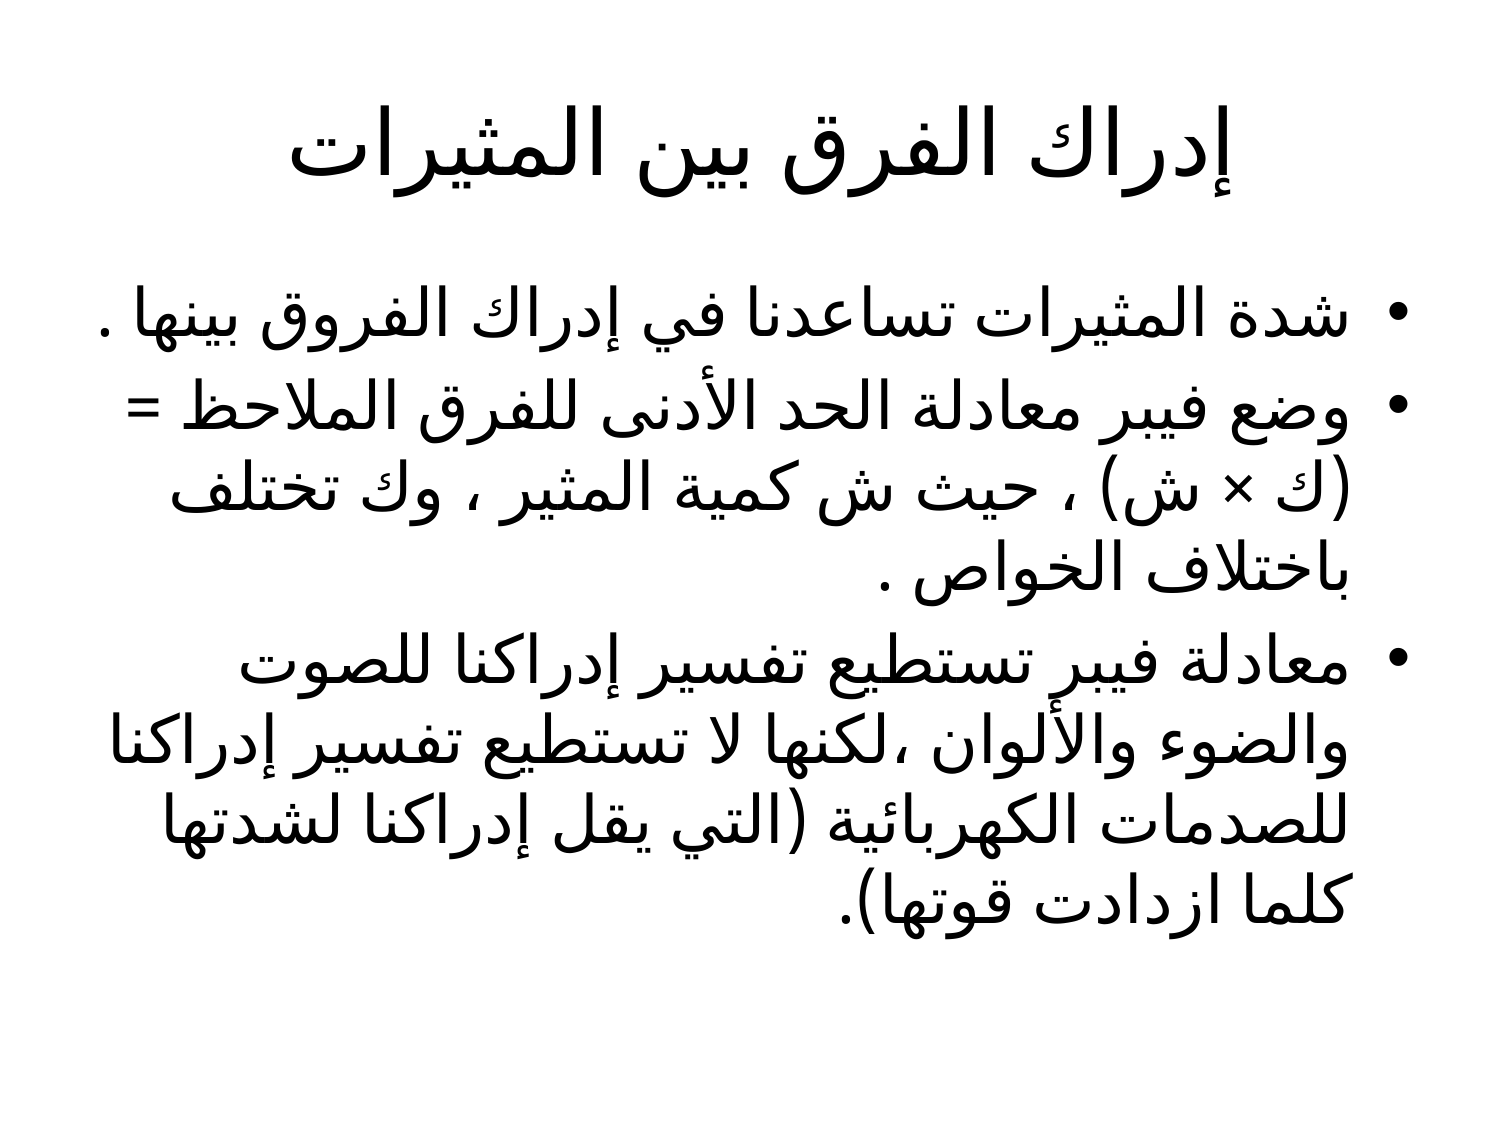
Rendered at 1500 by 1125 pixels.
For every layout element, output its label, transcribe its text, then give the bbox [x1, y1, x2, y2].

list شدة المثيرات تساعدنا في إدراك الفروق بينها . وضع فيبر معادلة الحد الأدنى للفرق الملاحظ = (ك × ش) ، حيث ش كمية المثير ، وك تختلف باختلاف الخواص . معادلة فيبر تستطيع تفسير إدراكنا للصوت والضوء والألوان ،لكنها لا تستطيع تفسير إدراكنا للصدمات الكهربائية (التي يقل إدراكنا لشدتها كلما ازدادت قوتها). [75, 262, 1425, 1005]
title إدراك الفرق بين المثيرات [75, 45, 1425, 233]
